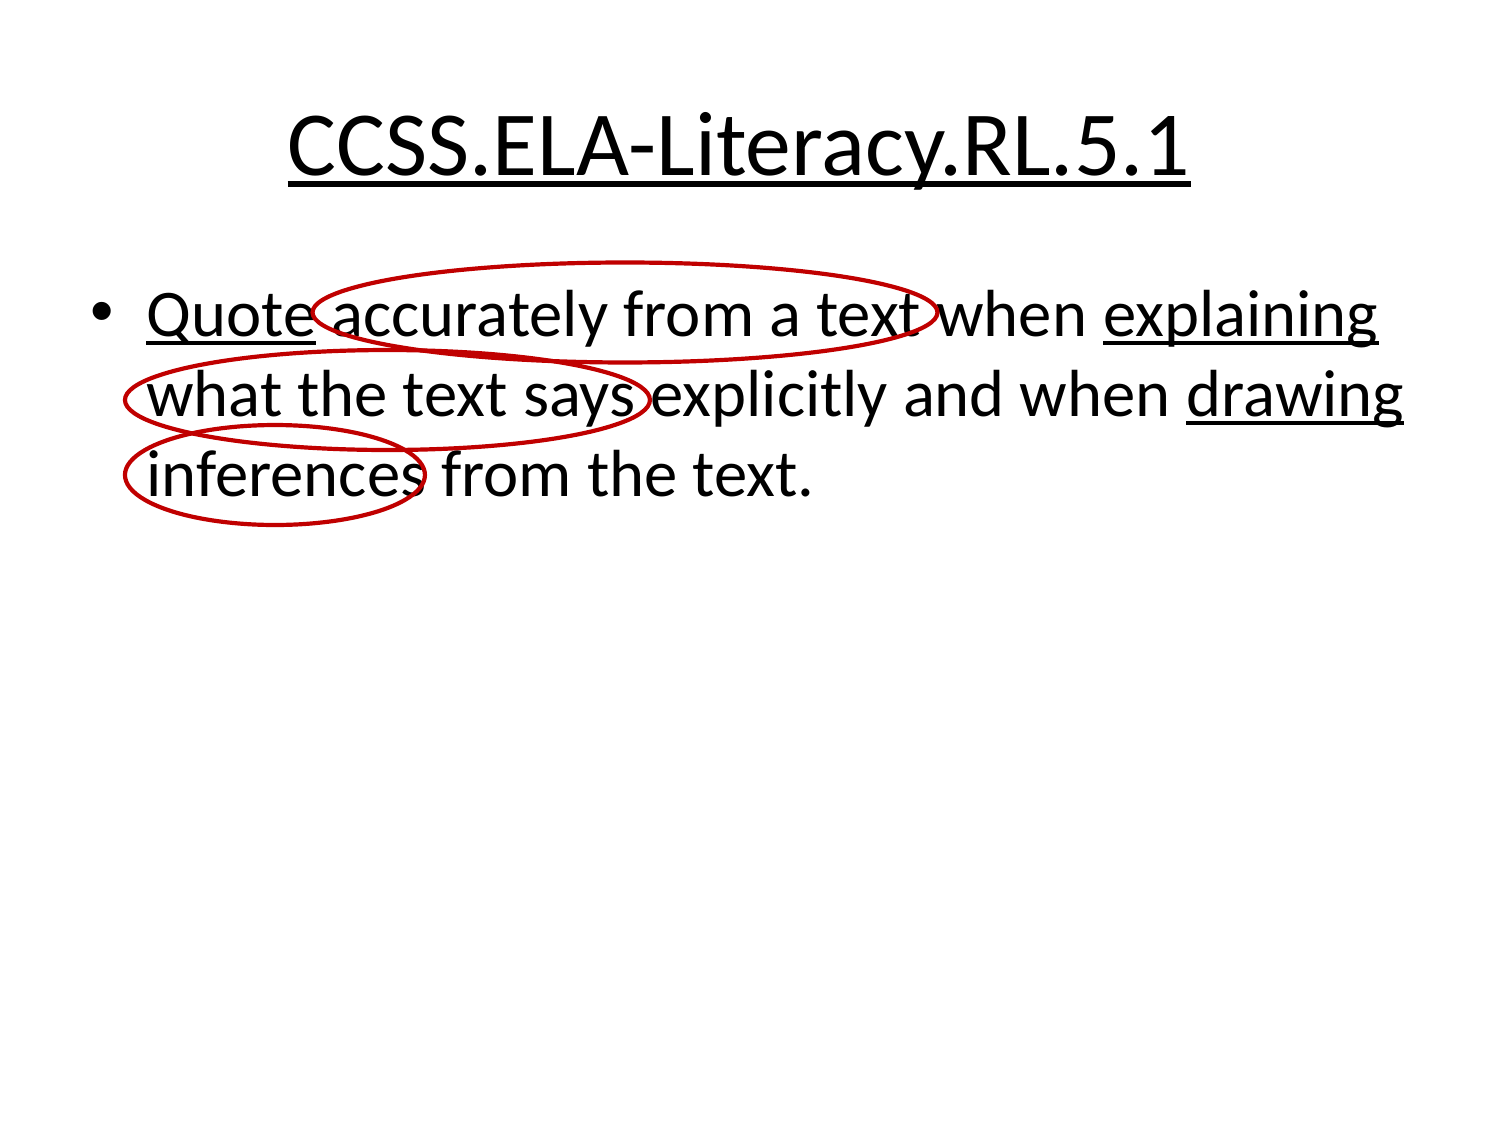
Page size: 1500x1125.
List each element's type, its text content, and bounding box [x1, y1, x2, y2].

text_box [310, 260, 940, 365]
list Quote accurately from a text when explaining what the text says explicitly and when drawing inferences from the text. [75, 262, 1425, 1005]
text_box [122, 433, 428, 528]
text_box [122, 347, 653, 453]
title CCSS.ELA-Literacy.RL.5.1 [75, 45, 1425, 233]
